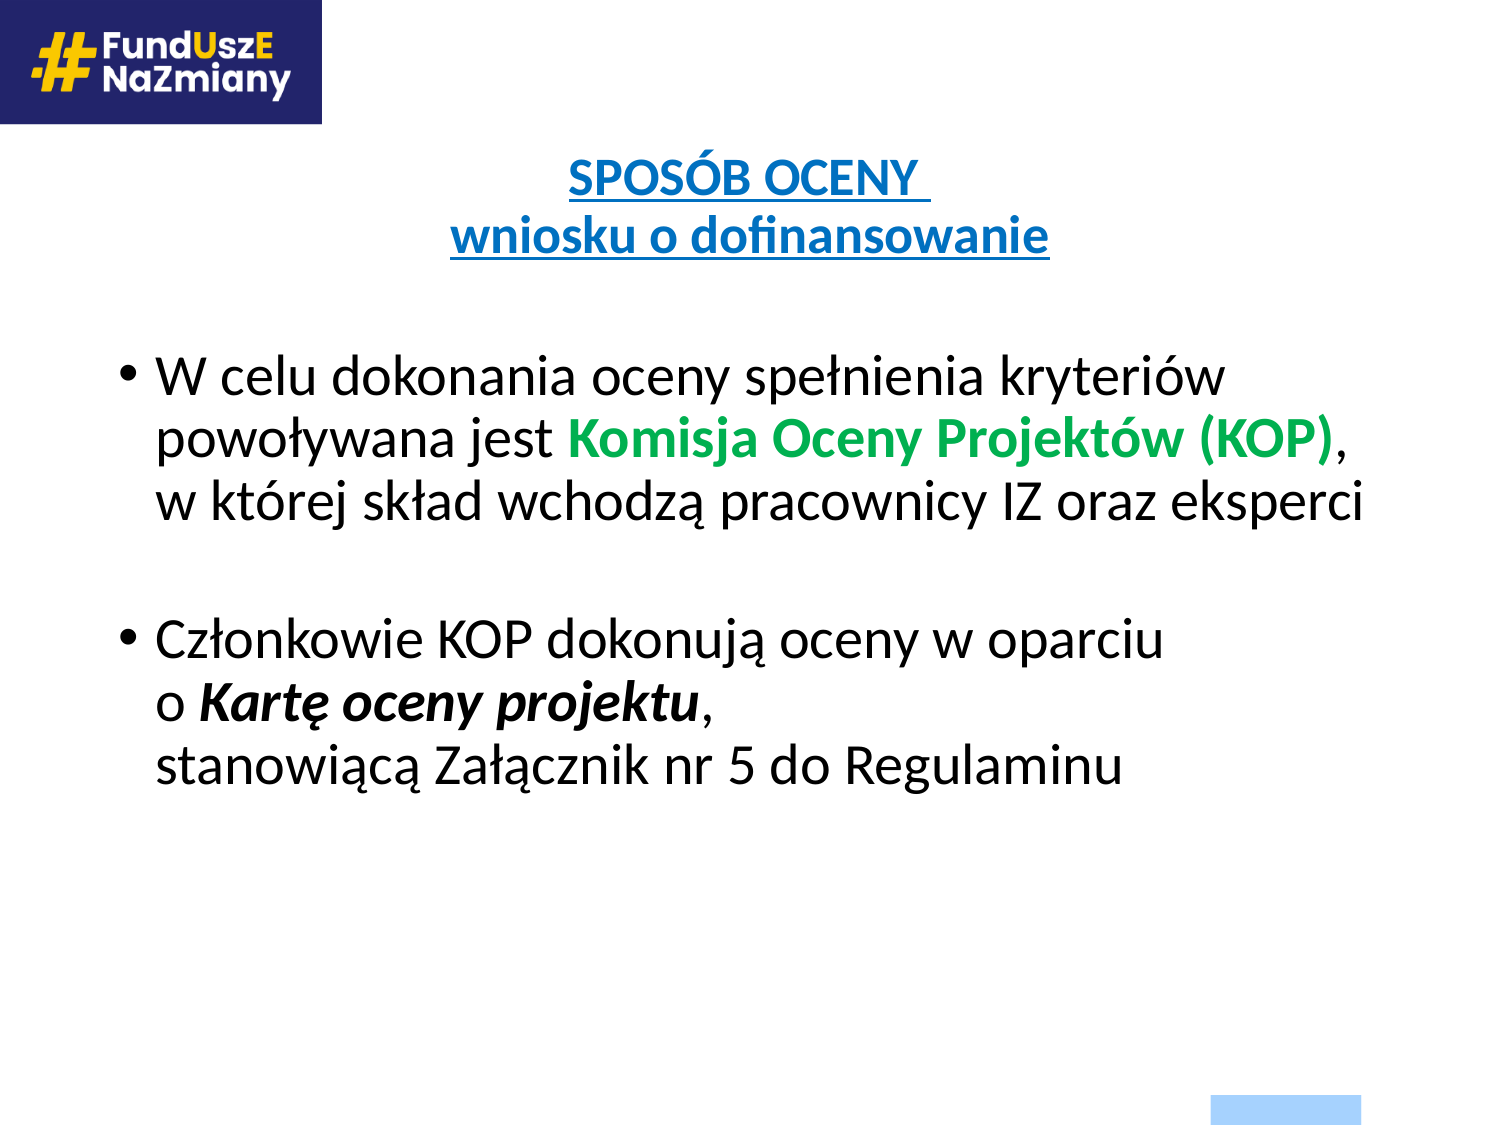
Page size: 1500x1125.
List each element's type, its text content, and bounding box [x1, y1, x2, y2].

title SPOSÓB OCENY wniosku o dofinansowanie [103, 139, 1397, 319]
list W celu dokonania oceny spełnienia kryteriów powoływana jest Komisja Oceny Projektów (KOP), w której skład wchodzą pracownicy IZ oraz eksperci Członkowie KOP dokonują oceny w oparciu o Kartę oceny projektu, stanowiącą Załącznik nr 5 do Regulaminu [103, 337, 1397, 1048]
picture [0, 0, 1500, 1125]
